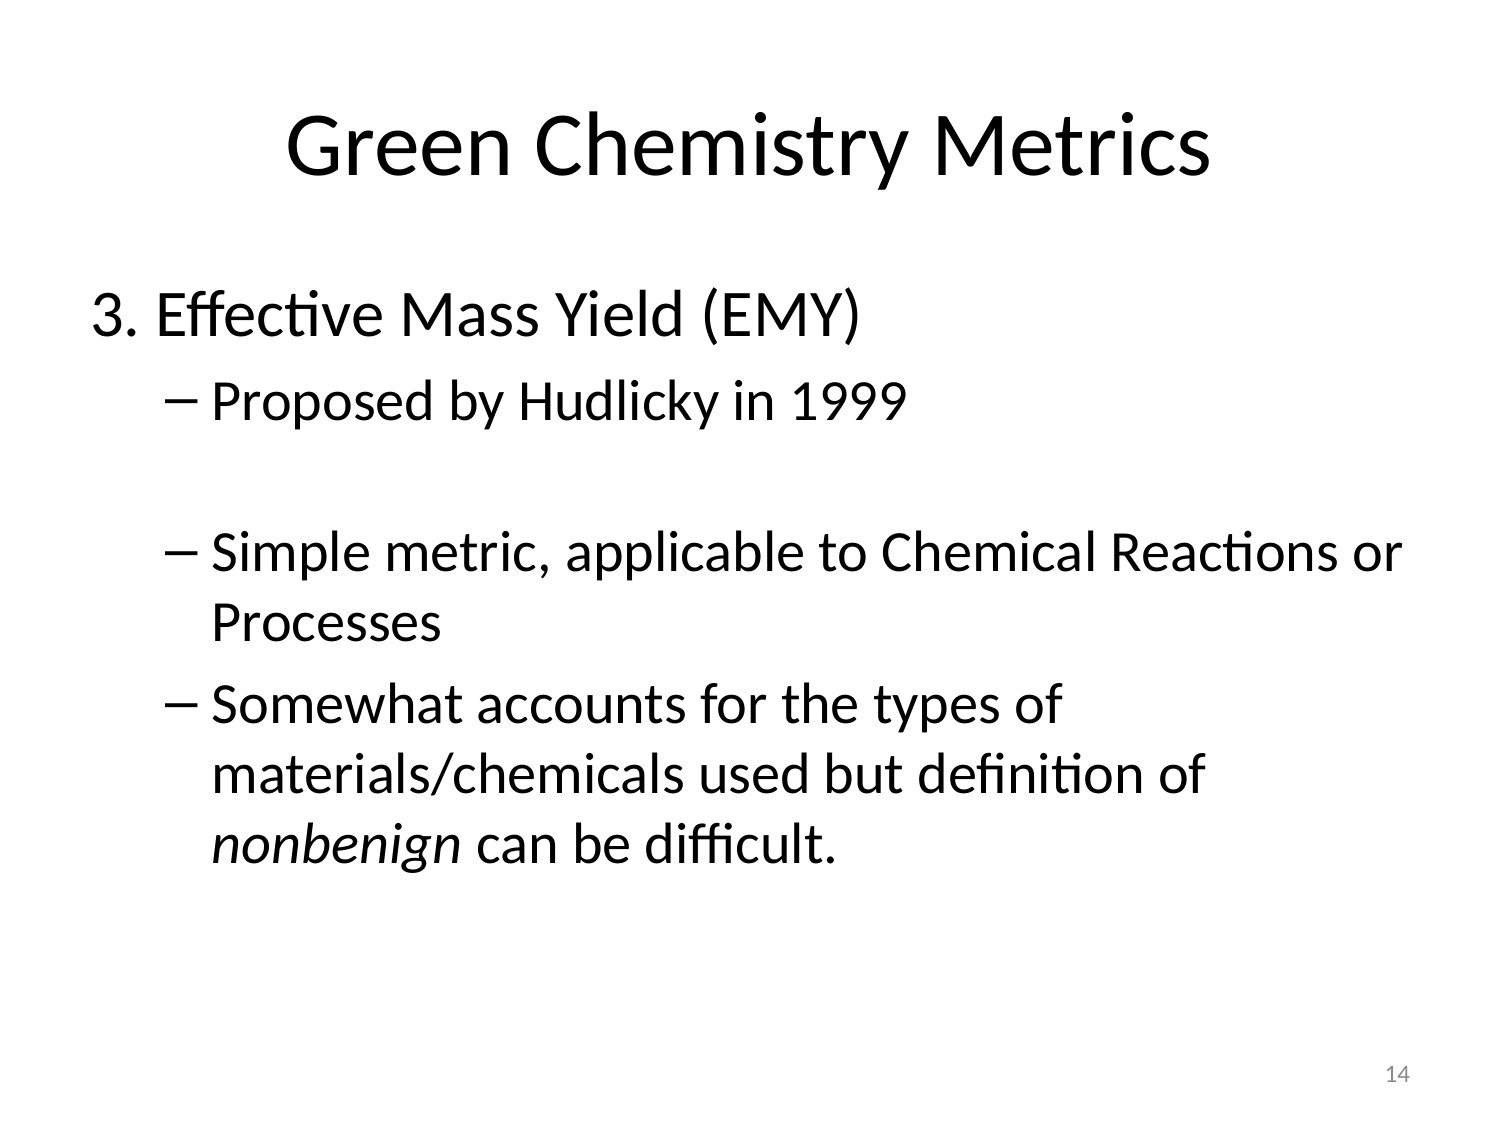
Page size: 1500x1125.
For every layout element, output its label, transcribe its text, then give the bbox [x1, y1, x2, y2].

slide_number 14 [1074, 1042, 1425, 1103]
title Green Chemistry Metrics [75, 45, 1425, 233]
